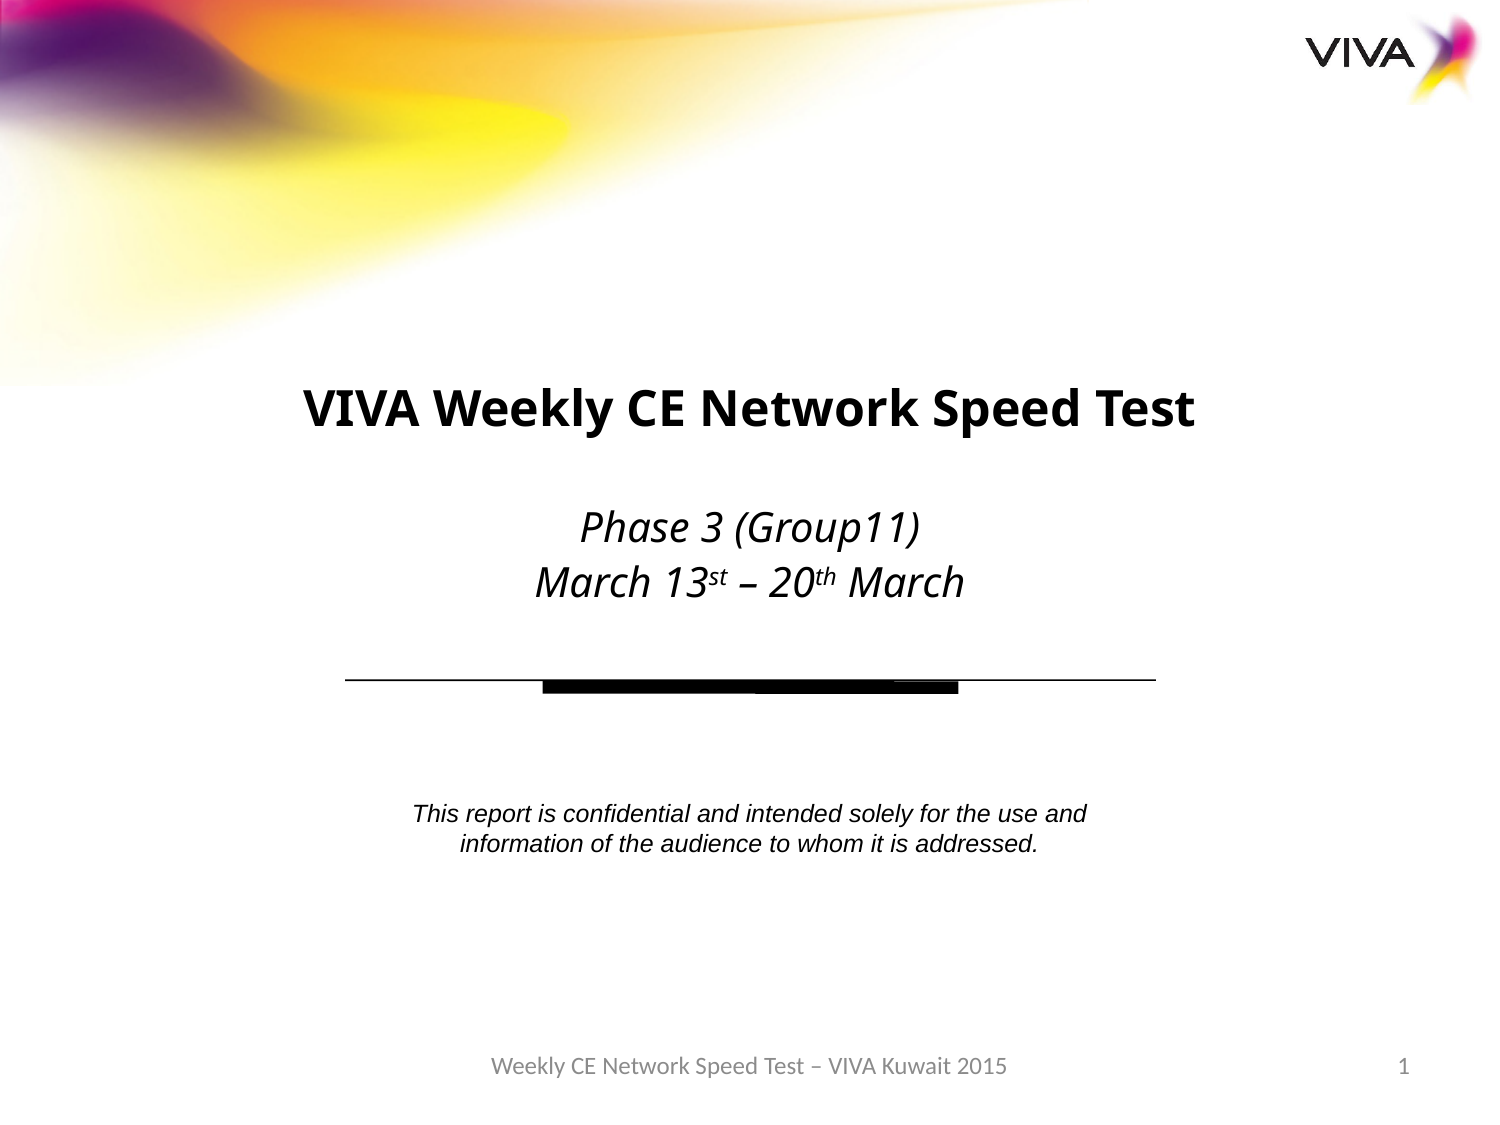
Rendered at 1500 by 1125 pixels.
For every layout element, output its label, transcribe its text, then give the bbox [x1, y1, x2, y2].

picture [0, 0, 1089, 386]
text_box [344, 679, 1156, 688]
text_box 1 [1074, 1042, 1425, 1103]
picture [1300, 12, 1485, 105]
text_box VIVA Weekly CE Network Speed Test Phase 3 (Group11) March 13st – 20th March [205, 376, 1295, 662]
text_box This report is confidential and intended solely for the use and information of the audience to whom it is addressed. [411, 797, 1089, 858]
text_box Weekly CE Network Speed Test – VIVA Kuwait 2015 [205, 1042, 1074, 1103]
